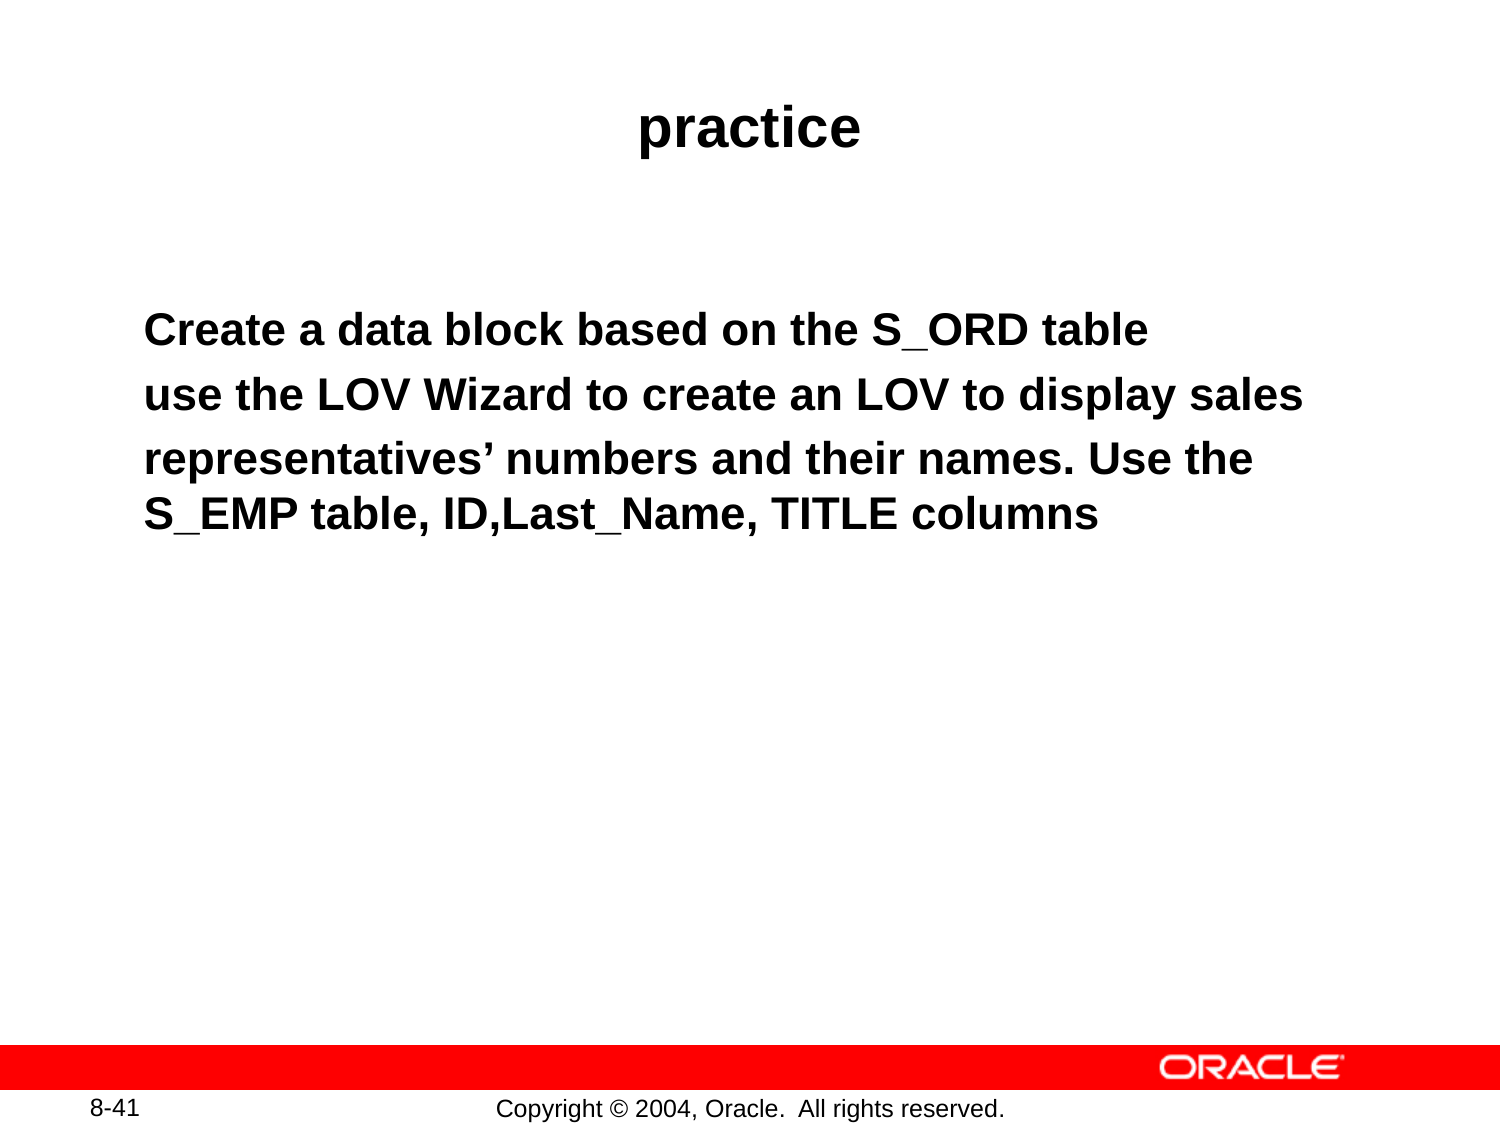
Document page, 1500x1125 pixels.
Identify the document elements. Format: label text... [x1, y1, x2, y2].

list Create a data block based on the S_ORD table use the LOV Wizard to create an LOV to display sales representatives’ numbers and their names. Use the S_EMP table, ID,Last_Name, TITLE columns [141, 297, 1351, 547]
title practice [149, 87, 1351, 232]
